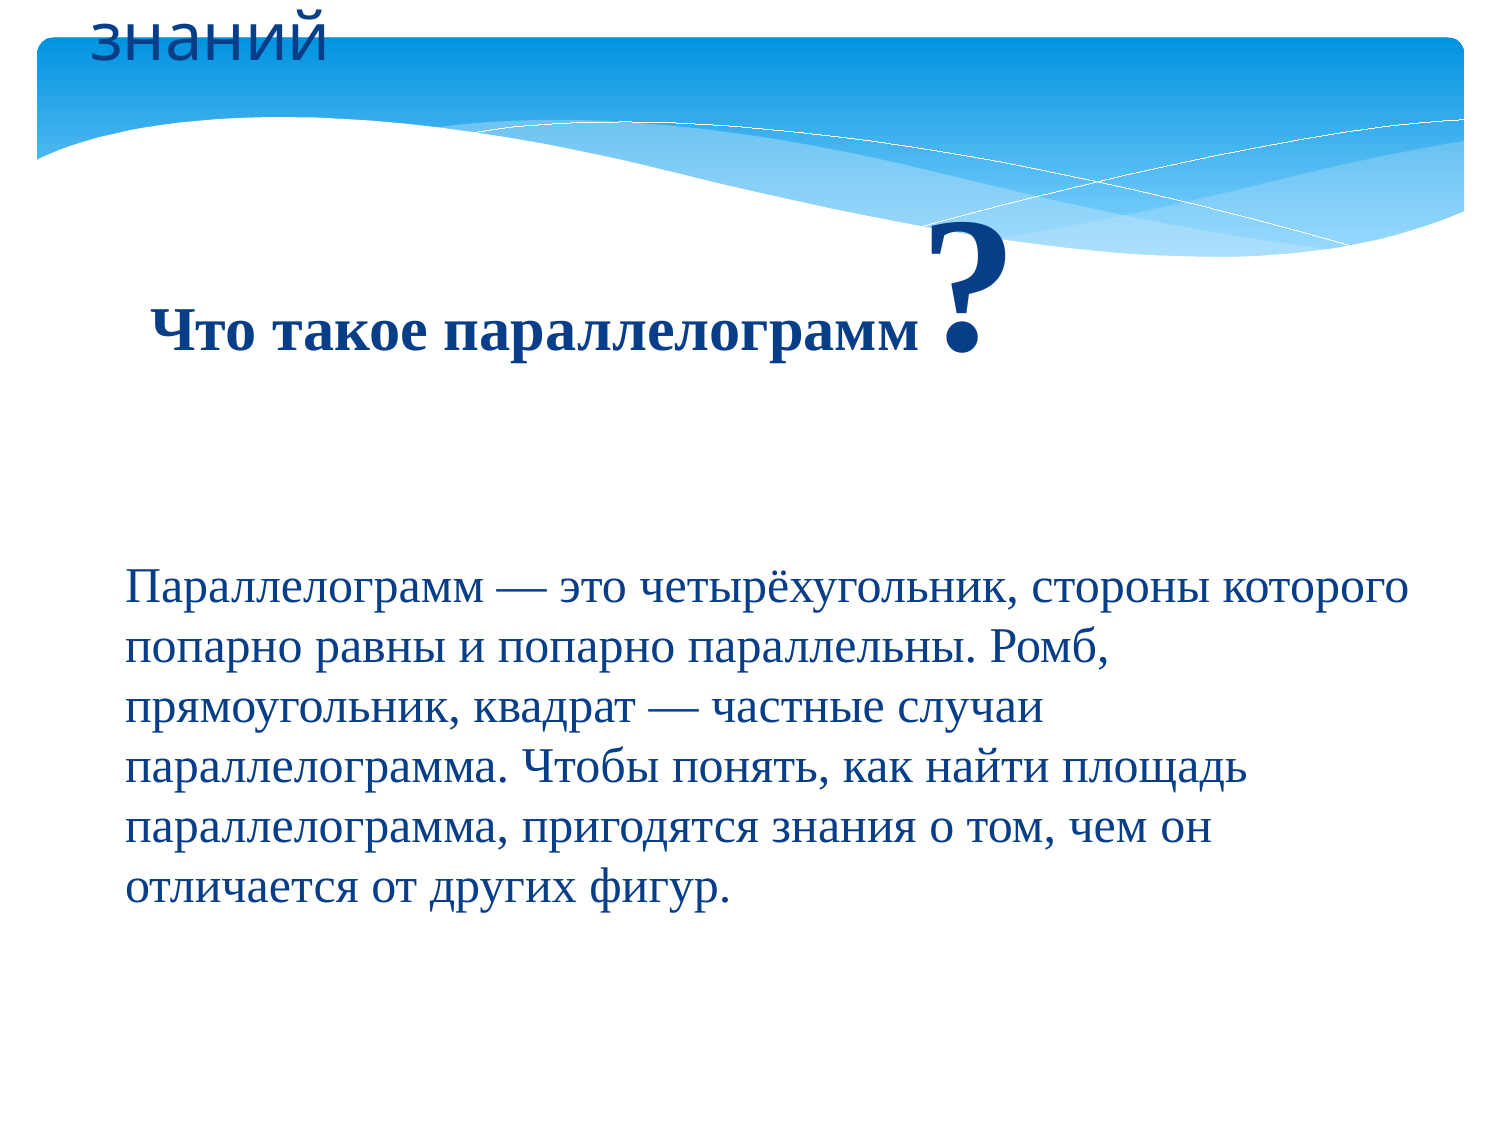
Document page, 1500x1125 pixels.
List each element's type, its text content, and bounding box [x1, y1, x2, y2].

title 1. Актуализация опорных знаний [75, 35, 951, 161]
list Что такое параллелограмм? [88, 149, 1436, 398]
list Параллелограмм — это четырёхугольник, стороны которого попарно равны и попарно параллельны. Ромб, прямоугольник, квадрат — частные случаи параллелограмма. Чтобы понять, как найти площадь параллелограмма, пригодятся знания о том, чем он отличается от других фигур. [64, 479, 1447, 965]
